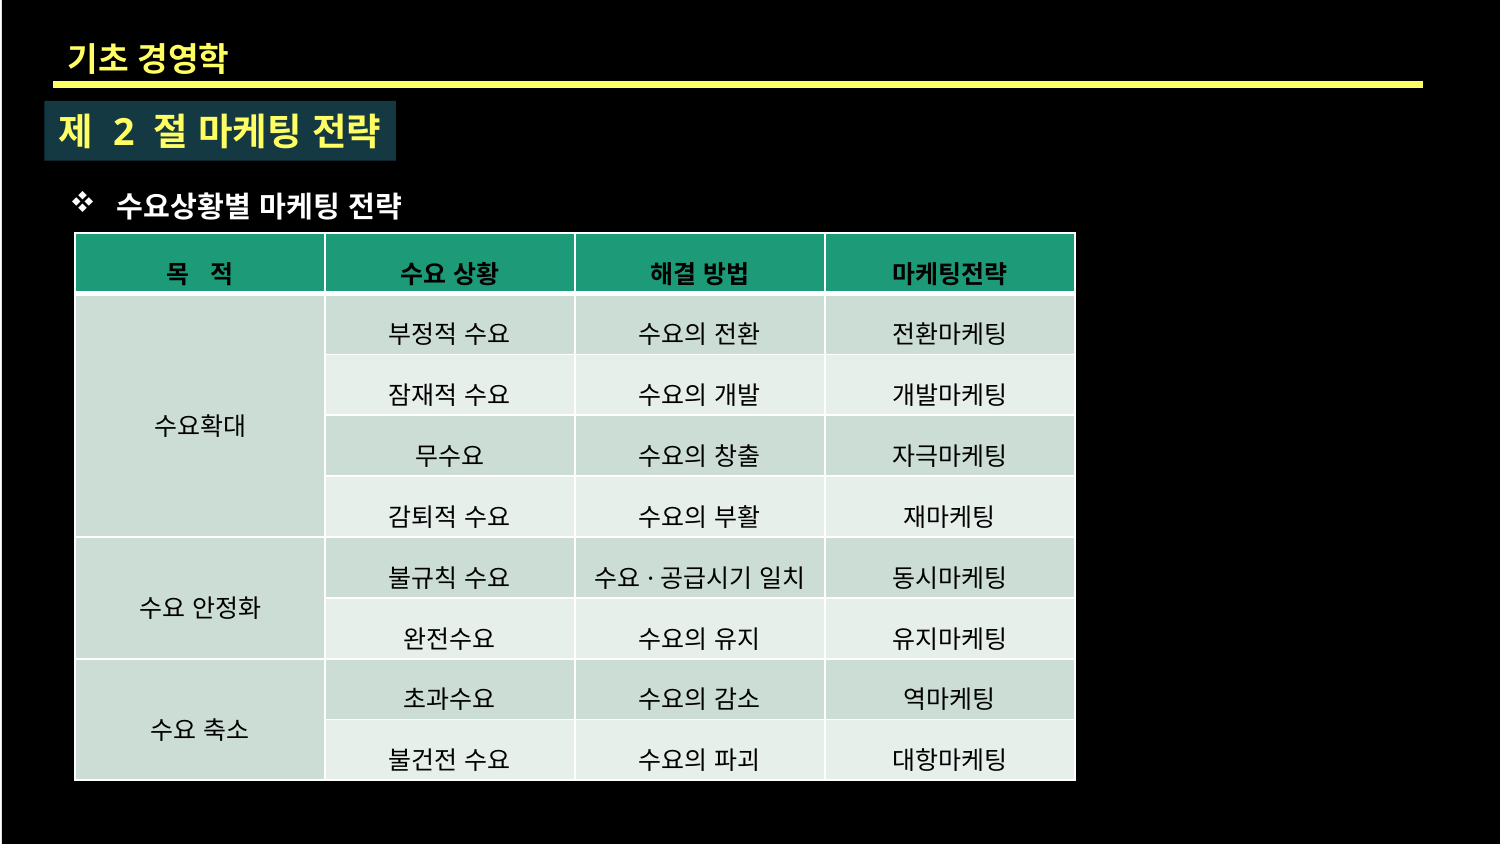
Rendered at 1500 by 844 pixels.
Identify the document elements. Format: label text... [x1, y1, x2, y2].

table_cell 초과수요 [326, 660, 574, 719]
table_cell 불건전 수요 [326, 720, 574, 779]
table_header 마케팅전략 [826, 234, 1074, 291]
table_cell 잠재적 수요 [326, 355, 574, 414]
table_cell 수요 안정화 [76, 538, 324, 658]
table_cell 수요의 부활 [576, 477, 824, 536]
table_cell 수요·공급시기 일치 [576, 538, 824, 597]
table_cell 수요의 창출 [576, 416, 824, 475]
table_cell 무수요 [326, 416, 574, 475]
text_box 수요상황별 마케팅 전략 [54, 163, 1048, 231]
table_cell 수요 축소 [76, 660, 324, 779]
table_cell 수요확대 [76, 296, 324, 536]
table_cell 동시마케팅 [826, 538, 1074, 597]
table_cell 전환마케팅 [826, 296, 1074, 354]
table_cell 유지마케팅 [826, 599, 1074, 658]
table_header 해결 방법 [576, 234, 824, 291]
table_cell 재마케팅 [826, 477, 1074, 536]
table_header 수요 상황 [326, 234, 574, 291]
table_cell 역마케팅 [826, 660, 1074, 719]
table_cell 불규칙 수요 [326, 538, 574, 597]
table_cell 완전수요 [326, 599, 574, 658]
table_header 목 적 [76, 234, 324, 291]
table_cell 감퇴적 수요 [326, 477, 574, 536]
table_cell 자극마케팅 [826, 416, 1074, 475]
table_cell 개발마케팅 [826, 355, 1074, 414]
table_cell 수요의 개발 [576, 355, 824, 414]
table_cell 수요의 파괴 [576, 720, 824, 779]
text_box 제 2 절 마케팅 전략 [44, 100, 396, 161]
table_cell 부정적 수요 [326, 296, 574, 354]
table_cell 수요의 유지 [576, 599, 824, 658]
table_cell 대항마케팅 [826, 720, 1074, 779]
table_cell 수요의 감소 [576, 660, 824, 719]
table_cell 수요의 전환 [576, 296, 824, 354]
picture [52, 102, 97, 145]
